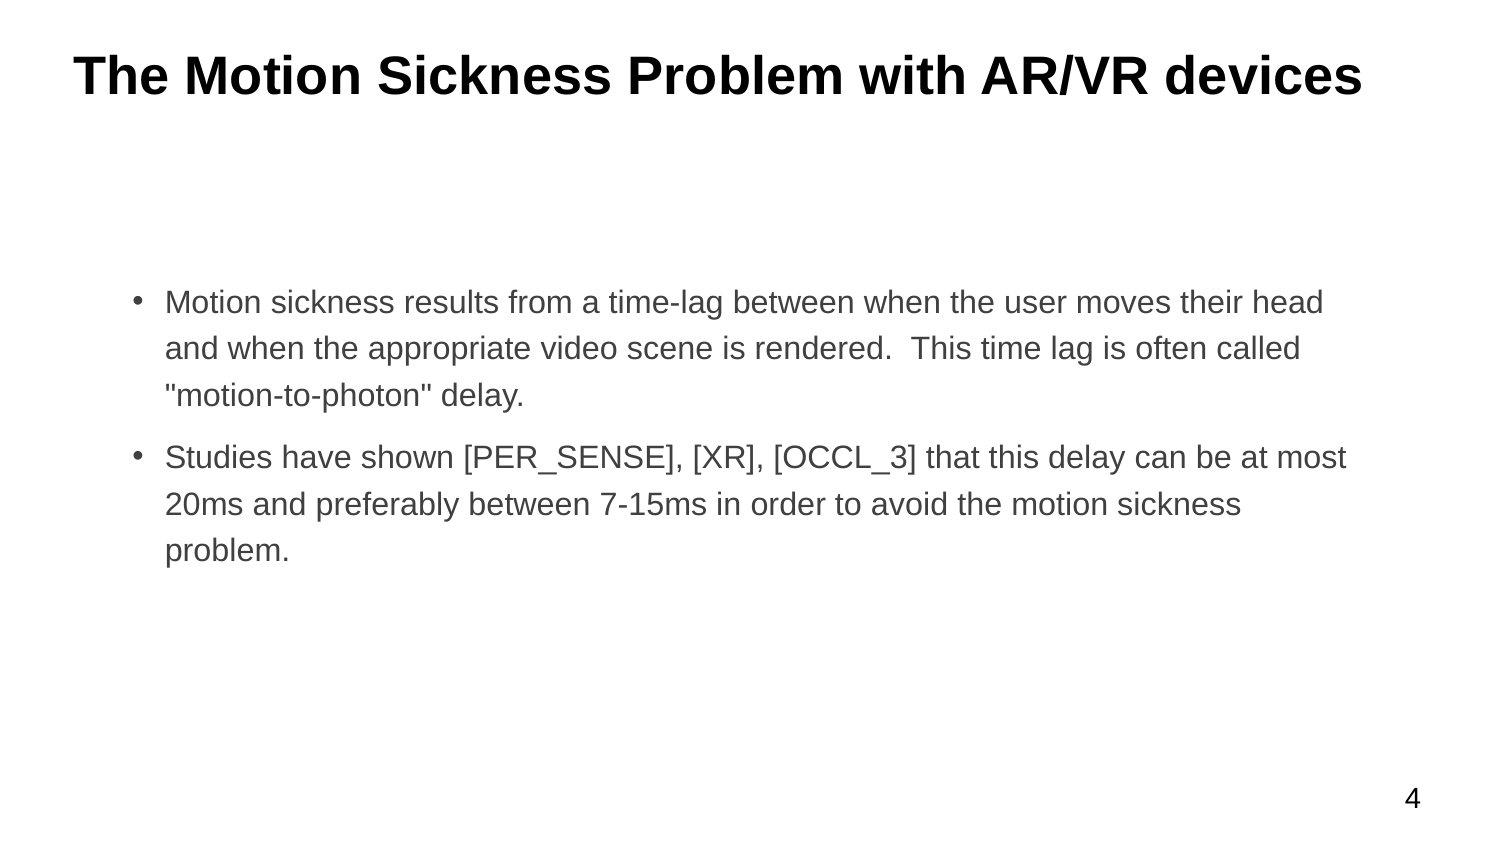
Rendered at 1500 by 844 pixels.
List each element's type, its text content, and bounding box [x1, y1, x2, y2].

title The Motion Sickness Problem with AR/VR devices [58, 15, 1456, 110]
text_box Motion sickness results from a time-lag between when the user moves their head and when the appropriate video scene is rendered. This time lag is often called "motion-to-photon" delay. Studies have shown [PER_SENSE], [XR], [OCCL_3] that this delay can be at most 20ms and preferably between 7-15ms in order to avoid the motion sickness problem. [117, 265, 1383, 578]
slide_number 4 [1389, 764, 1480, 830]
